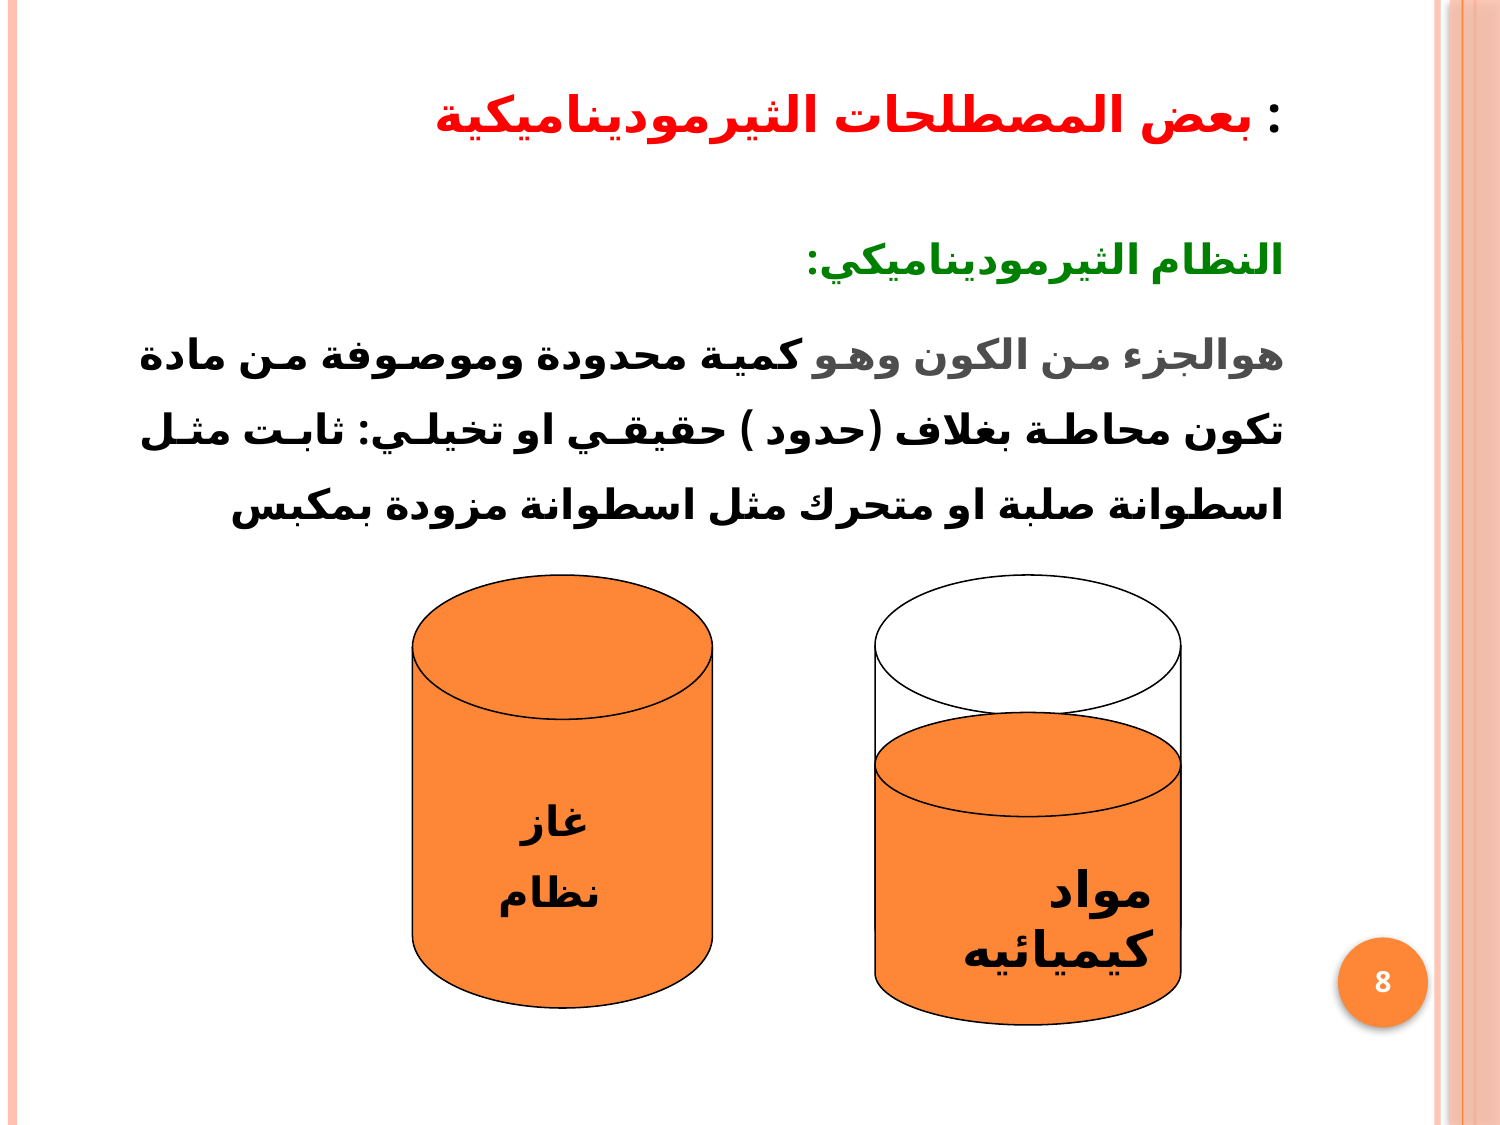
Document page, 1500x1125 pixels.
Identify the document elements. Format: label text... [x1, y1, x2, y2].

text_box بعض المصطلحات الثيرموديناميكية : [287, 74, 1297, 150]
text_box [412, 575, 713, 1009]
text_box [875, 574, 1181, 759]
text_box النظام الثيرموديناميكي: هوالجزء من الكون وهو كمية محدودة وموصوفة من مادة تكون محاطة بغلاف (حدود ) حقيقي او تخيلي: ثابت مثل اسطوانة صلبة او متحرك مثل اسطوانة مزودة بمكبس [125, 200, 1300, 536]
text_box غاز نظام [437, 787, 674, 924]
slide_number 8 [1333, 940, 1434, 1027]
text_box [875, 712, 1181, 1025]
text_box مواد كيميائيه [887, 849, 1169, 985]
